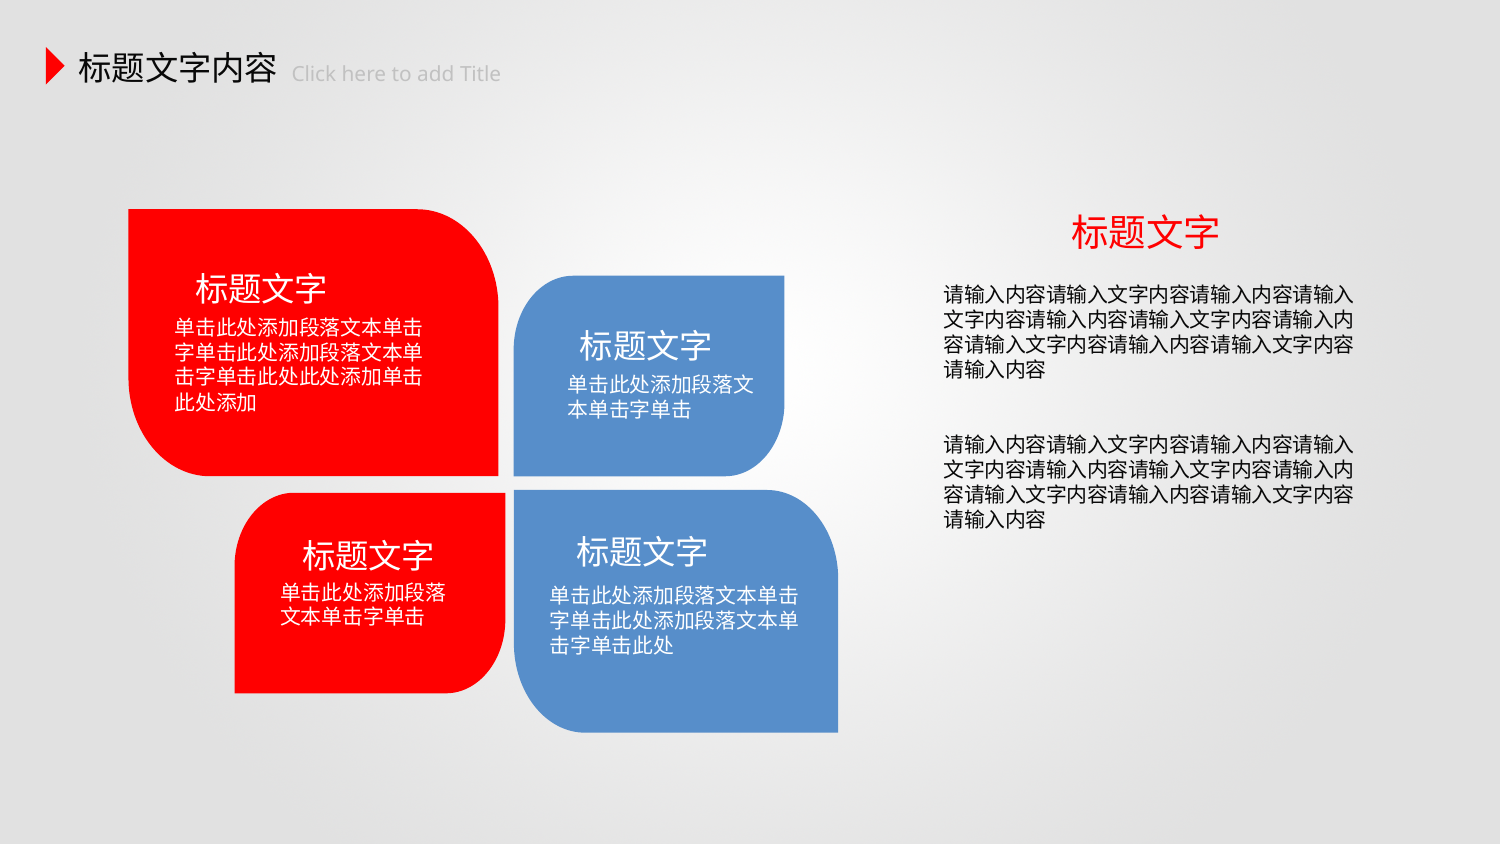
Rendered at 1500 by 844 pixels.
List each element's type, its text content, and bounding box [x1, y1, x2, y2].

text_box 请输入内容请输入文字内容请输入内容请输入文字内容请输入内容请输入文字内容请输入内容请输入文字内容请输入内容请输入文字内容请输入内容 [928, 423, 1388, 539]
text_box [916, 201, 1389, 391]
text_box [45, 39, 523, 96]
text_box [128, 208, 499, 477]
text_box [234, 492, 509, 694]
picture [0, 0, 1500, 844]
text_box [513, 489, 839, 733]
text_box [513, 275, 785, 477]
